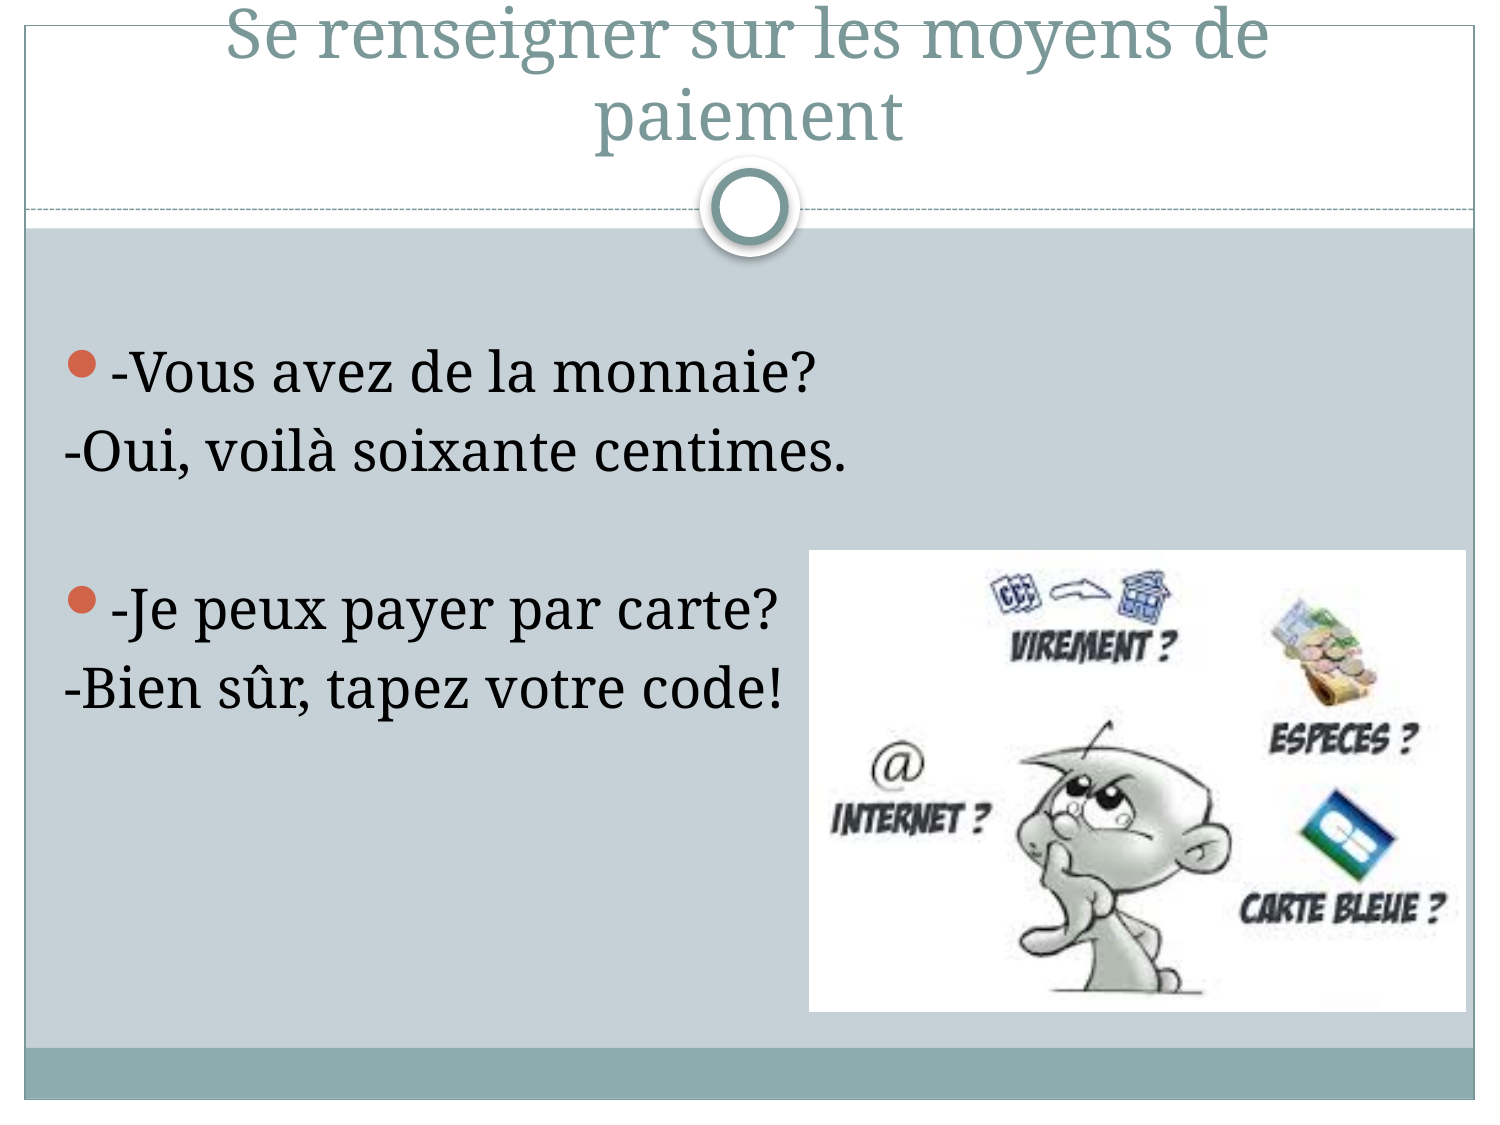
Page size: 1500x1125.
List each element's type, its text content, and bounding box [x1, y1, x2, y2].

list -Vous avez de la monnaie? -Oui, voilà soixante centimes. -Je peux payer par carte? -Bien sûr, tapez votre code! [49, 250, 1445, 1001]
picture [808, 550, 1467, 1012]
title Se renseigner sur les moyens de paiement [49, 37, 1450, 162]
